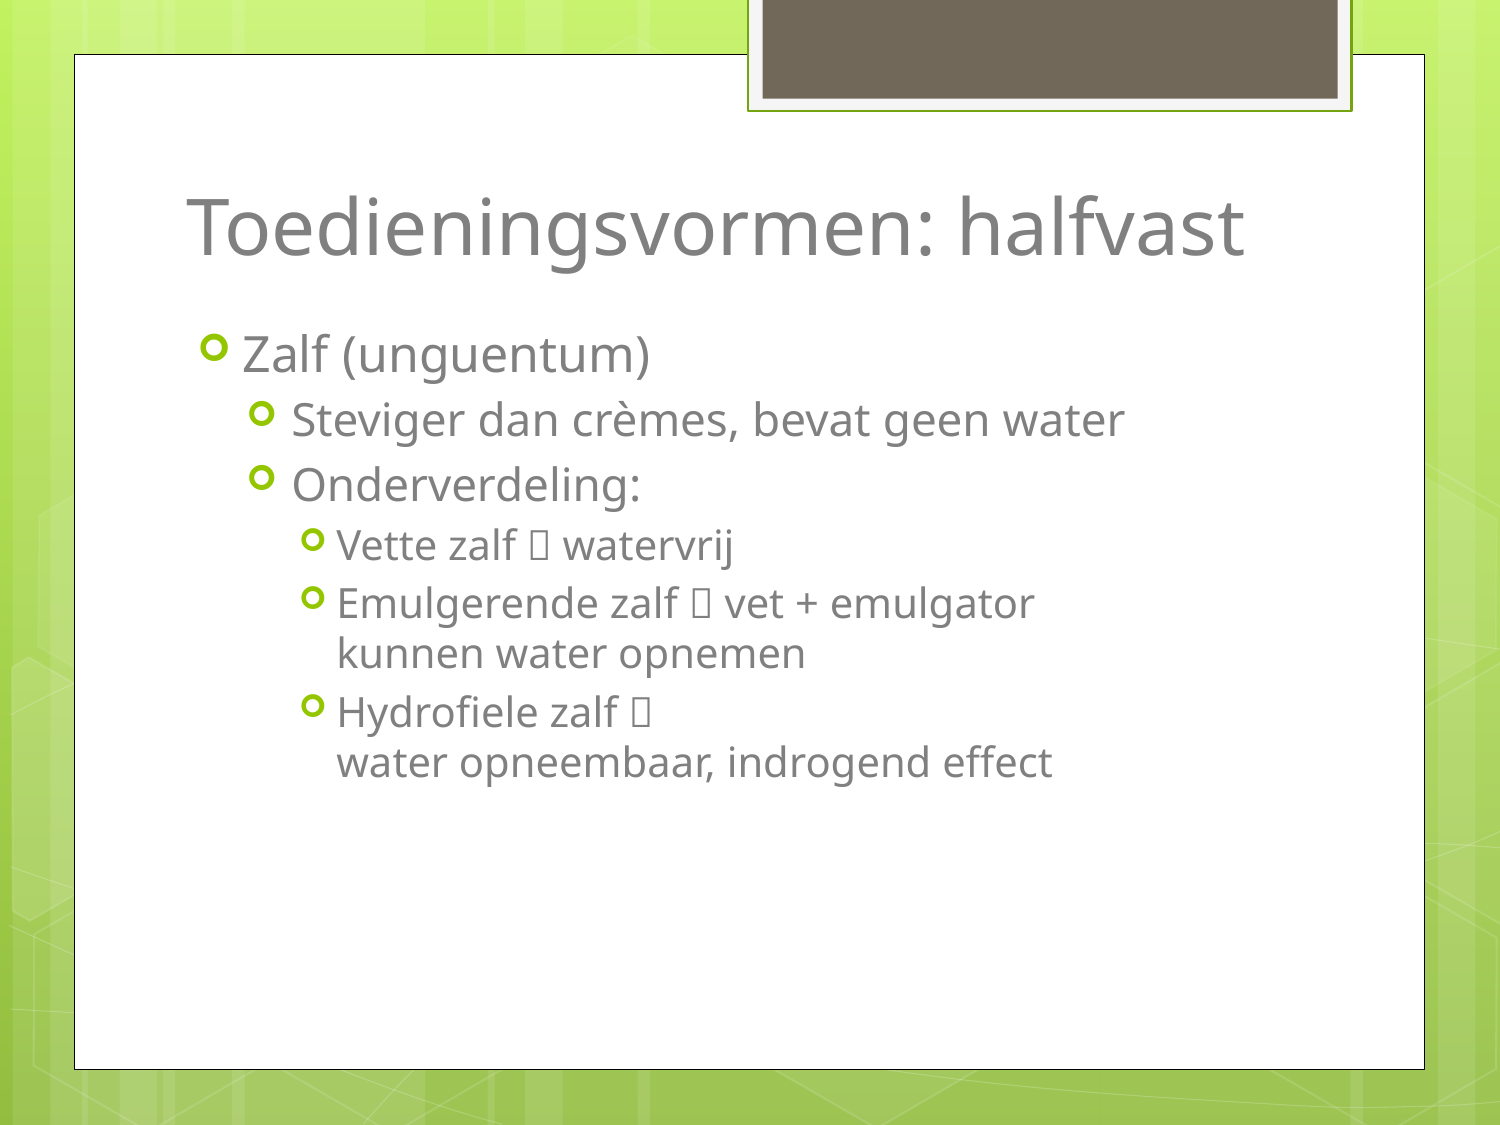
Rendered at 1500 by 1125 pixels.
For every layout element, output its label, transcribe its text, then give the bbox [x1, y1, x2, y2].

list Zalf (unguentum) Steviger dan crèmes, bevat geen water Onderverdeling: Vette zalf  watervrij Emulgerende zalf  vet + emulgator kunnen water opnemen Hydrofiele zalf  water opneembaar, indrogend effect [171, 314, 1388, 1059]
title Toedieningsvormen: halfvast [171, 168, 1324, 279]
